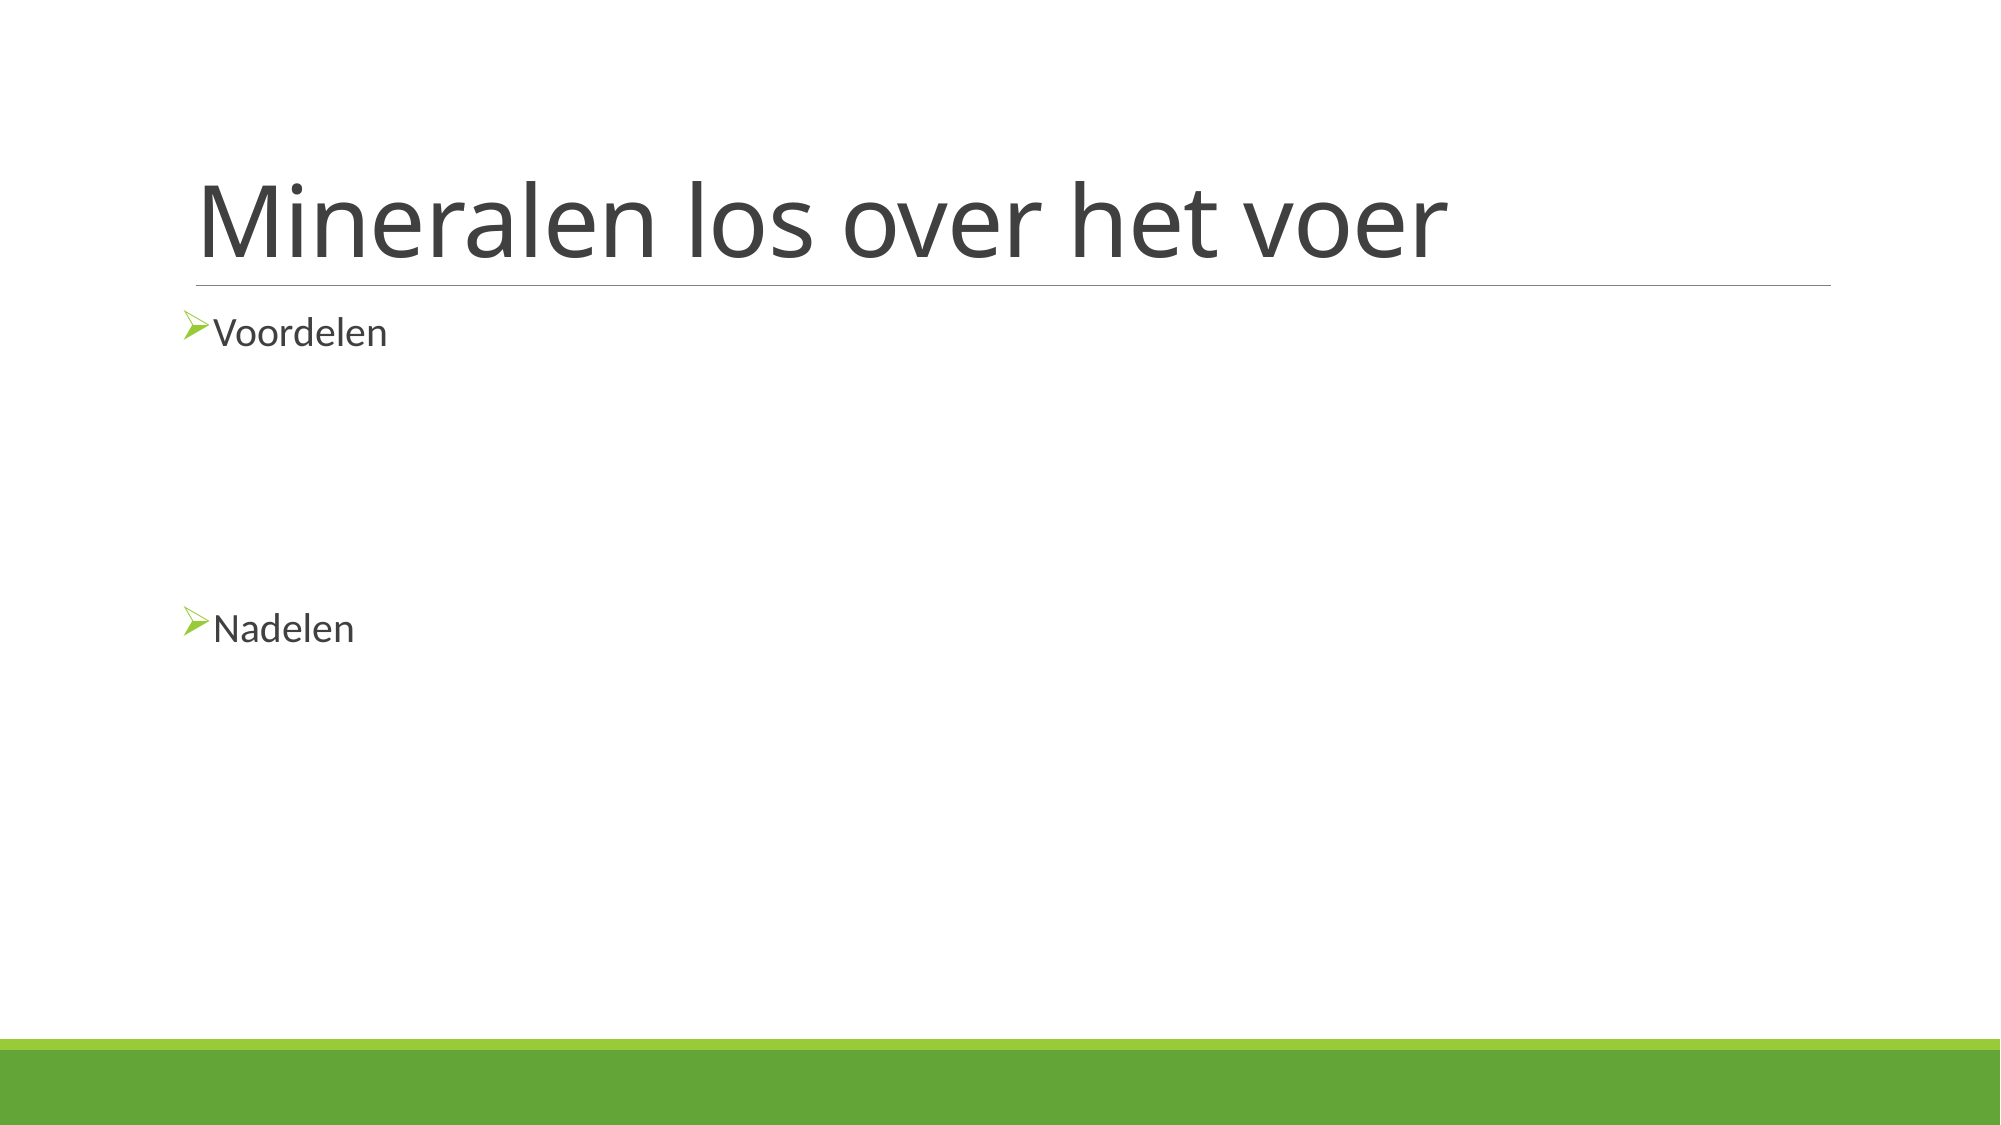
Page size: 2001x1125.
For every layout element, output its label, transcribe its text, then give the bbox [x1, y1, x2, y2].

list Voordelen Nadelen [180, 302, 1830, 963]
title Mineralen los over het voer [180, 47, 1830, 285]
